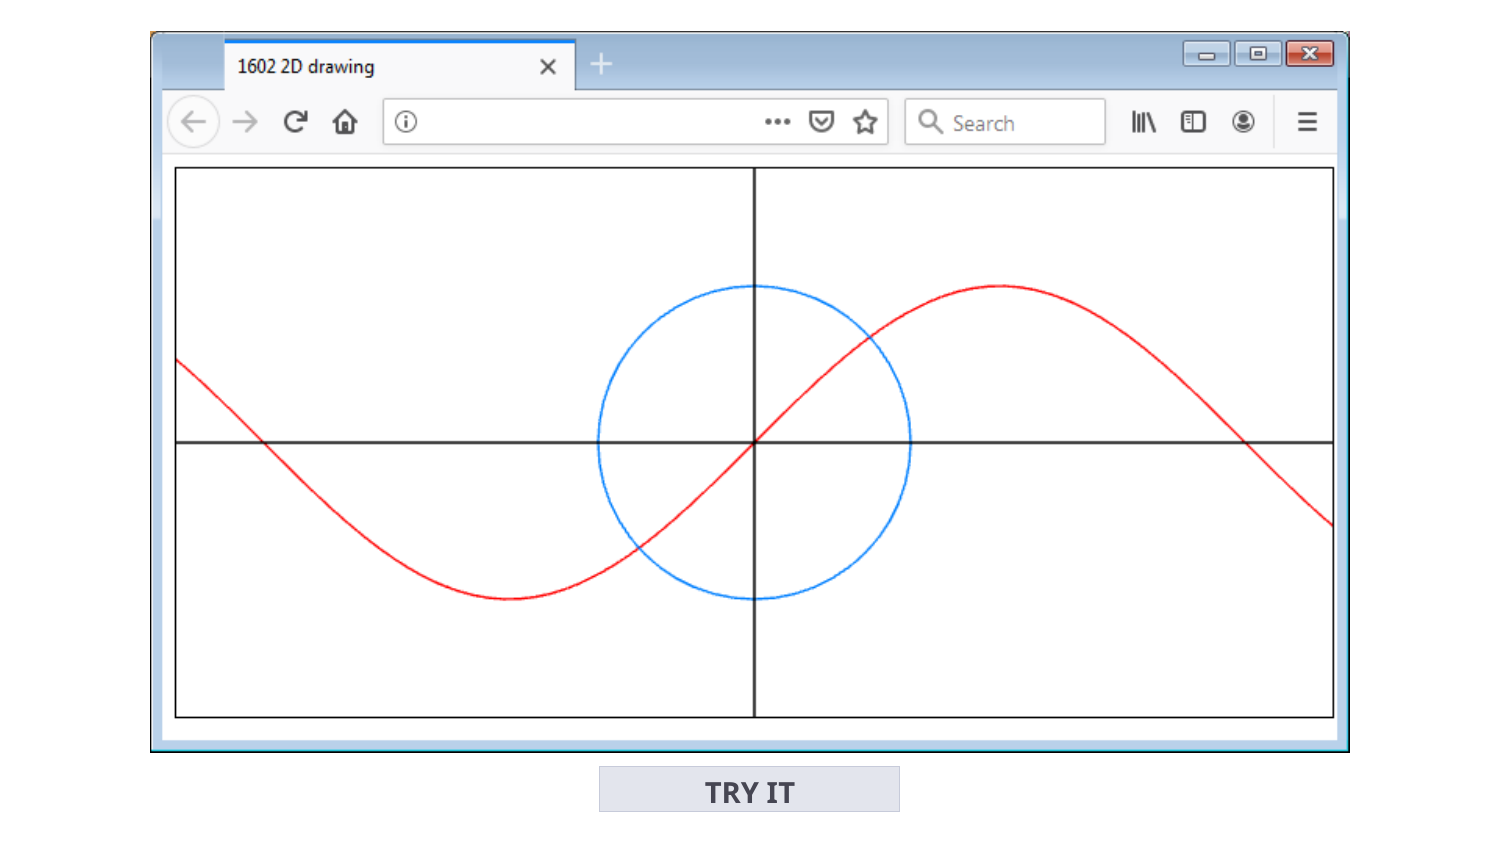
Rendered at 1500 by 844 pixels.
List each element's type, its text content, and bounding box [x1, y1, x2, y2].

text_box TRY IT [599, 766, 900, 812]
picture [149, 31, 1351, 753]
